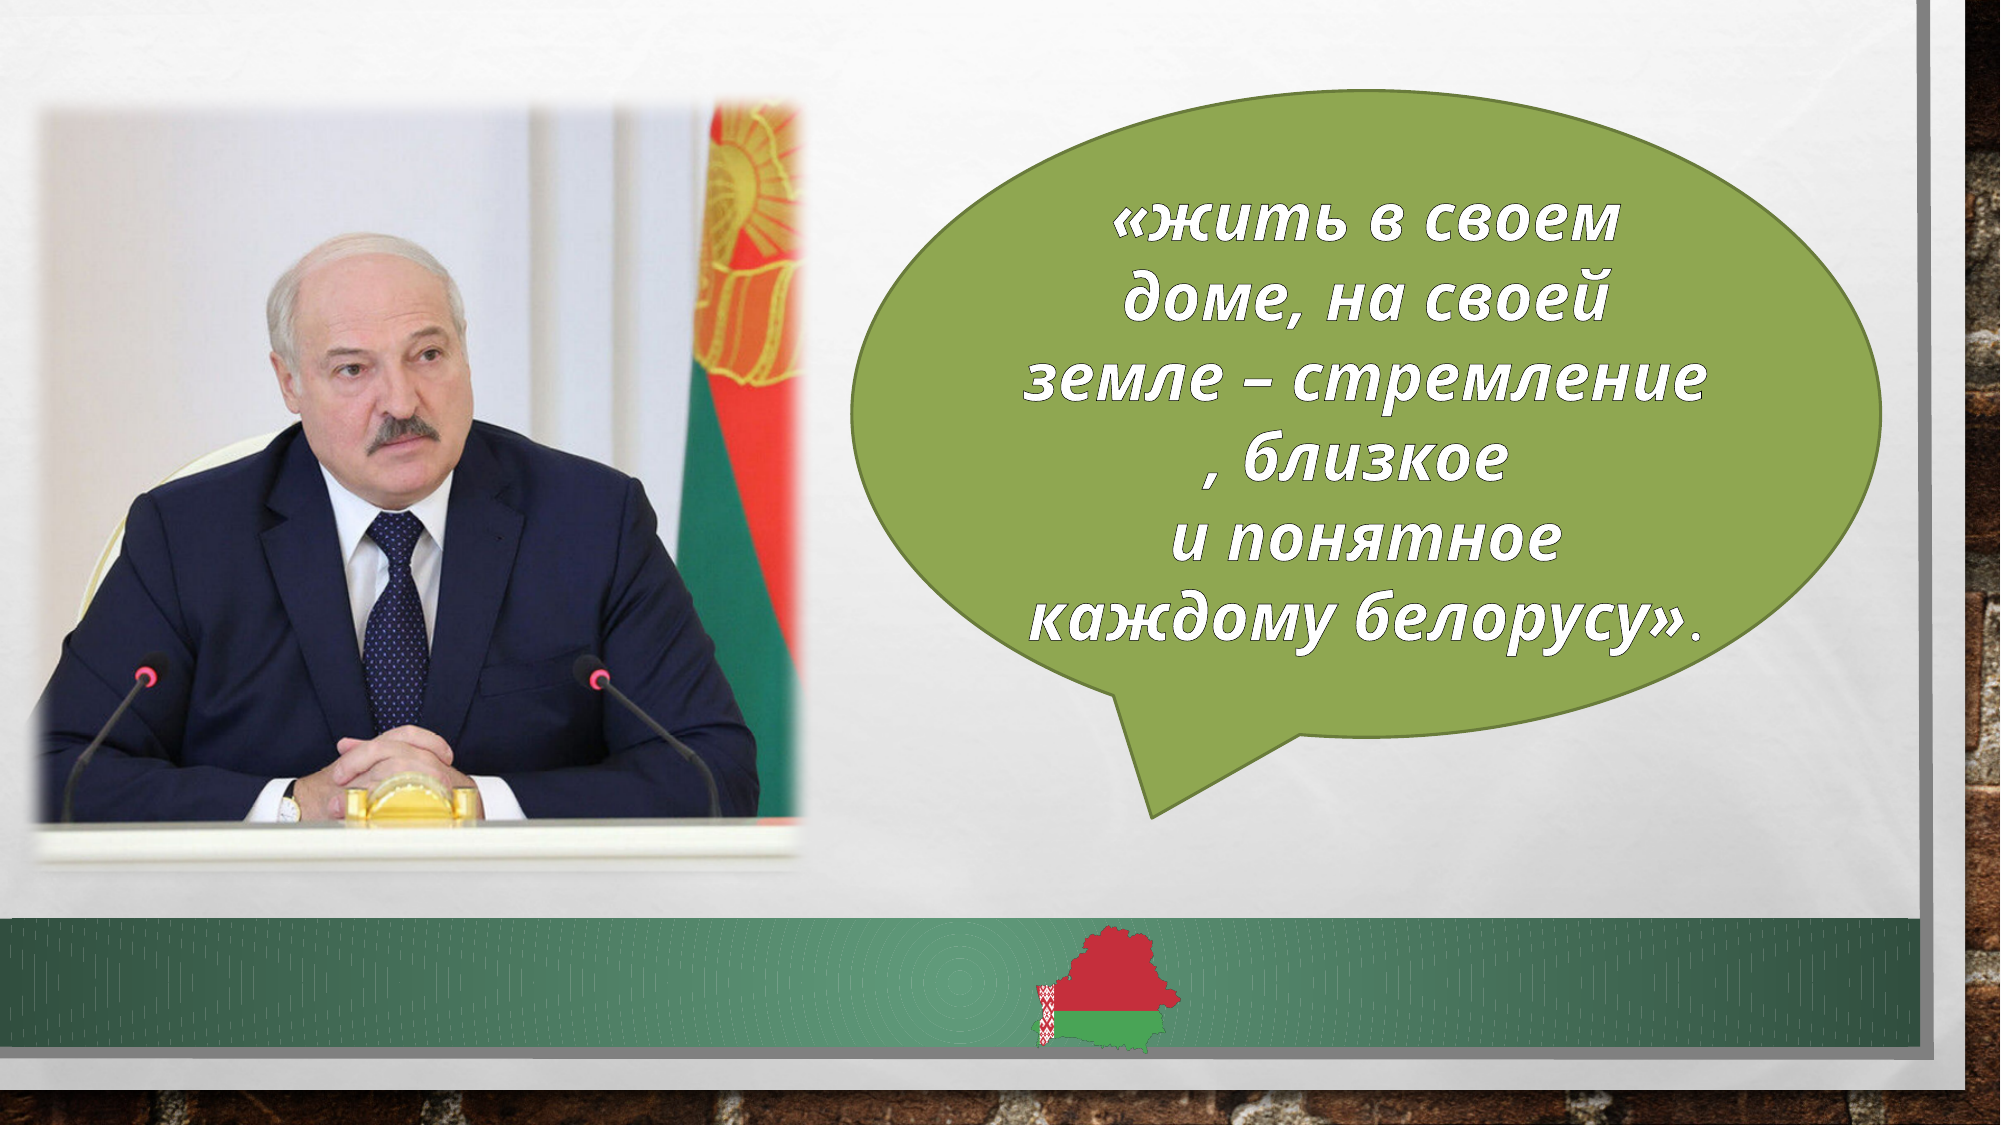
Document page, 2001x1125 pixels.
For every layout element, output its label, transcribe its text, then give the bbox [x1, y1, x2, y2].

text_box «жить в своем доме, на своей земле – стремление, близкое и понятное каждому белорусу». [850, 89, 1883, 820]
picture [0, 0, 2000, 1125]
picture [1031, 924, 1181, 1055]
picture [21, 90, 813, 882]
